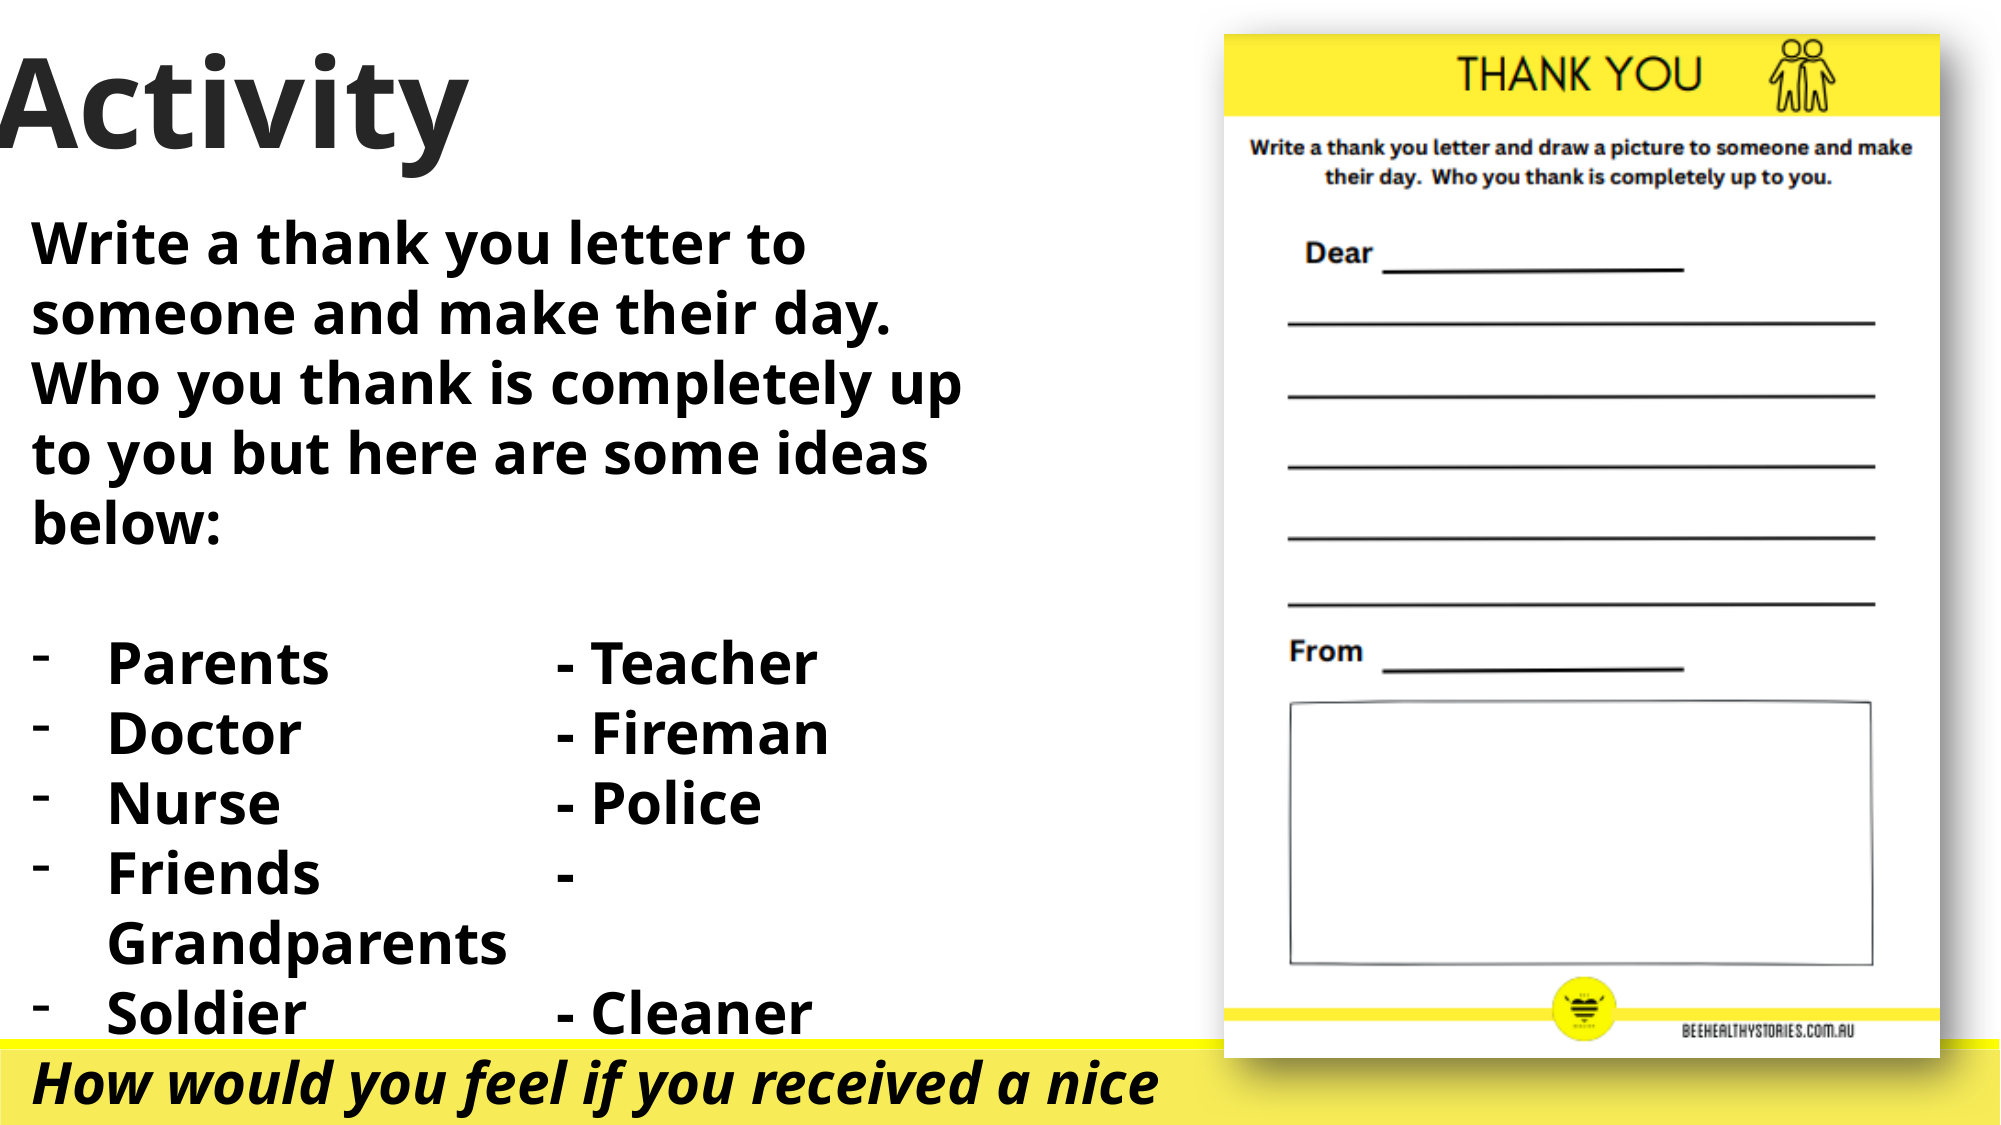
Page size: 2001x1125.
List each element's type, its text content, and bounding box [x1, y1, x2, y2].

picture [1223, 34, 1940, 1059]
text_box How would you feel if you received a nice letter? [16, 1039, 1191, 1125]
text_box Activity [0, 15, 485, 181]
text_box Write a thank you letter to someone and make their day. Who you thank is completely up to you but here are some ideas below: Parents - Teacher Doctor - Fireman Nurse - Police Friends - Grandparents Soldier - Cleaner [16, 199, 1002, 1039]
